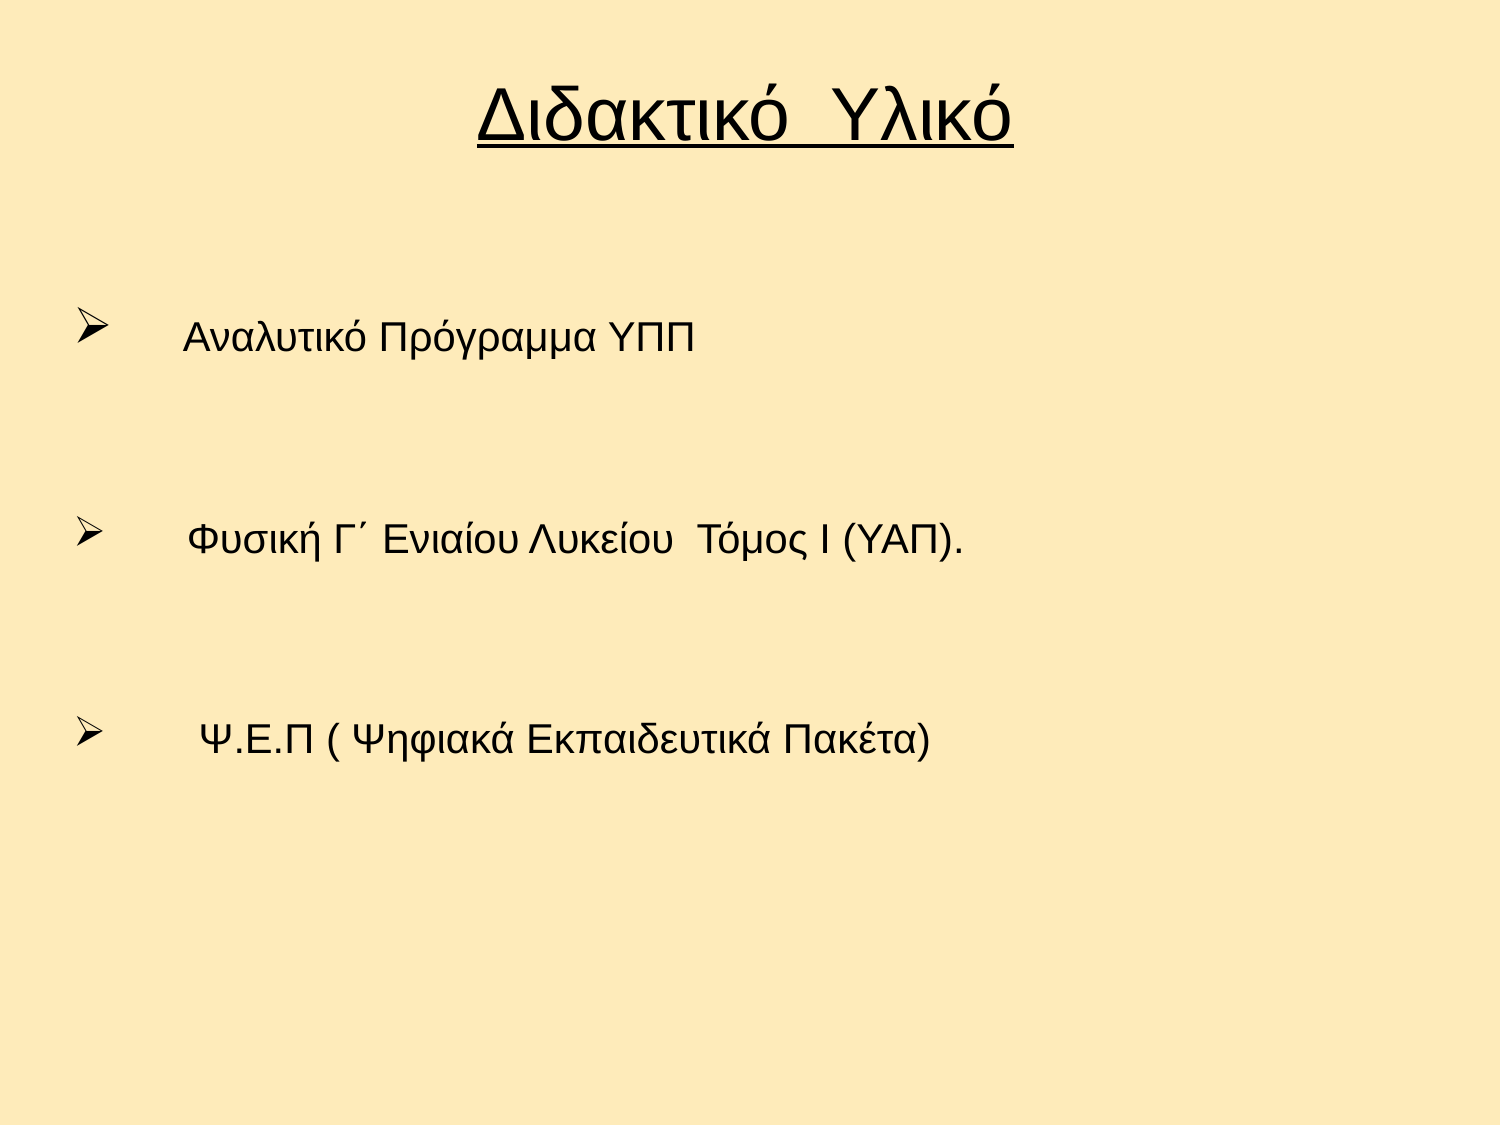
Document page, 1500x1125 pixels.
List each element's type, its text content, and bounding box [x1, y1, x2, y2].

text_box Διδακτικό Υλικό [107, 57, 1383, 153]
text_box Αναλυτικό Πρόγραμμα ΥΠΠ Φυσική Γ΄ Ενιαίου Λυκείου Τόμος Ι (ΥΑΠ). Ψ.Ε.Π ( Ψηφιακά Εκπαιδευτικά Πακέτα) [58, 234, 1500, 770]
